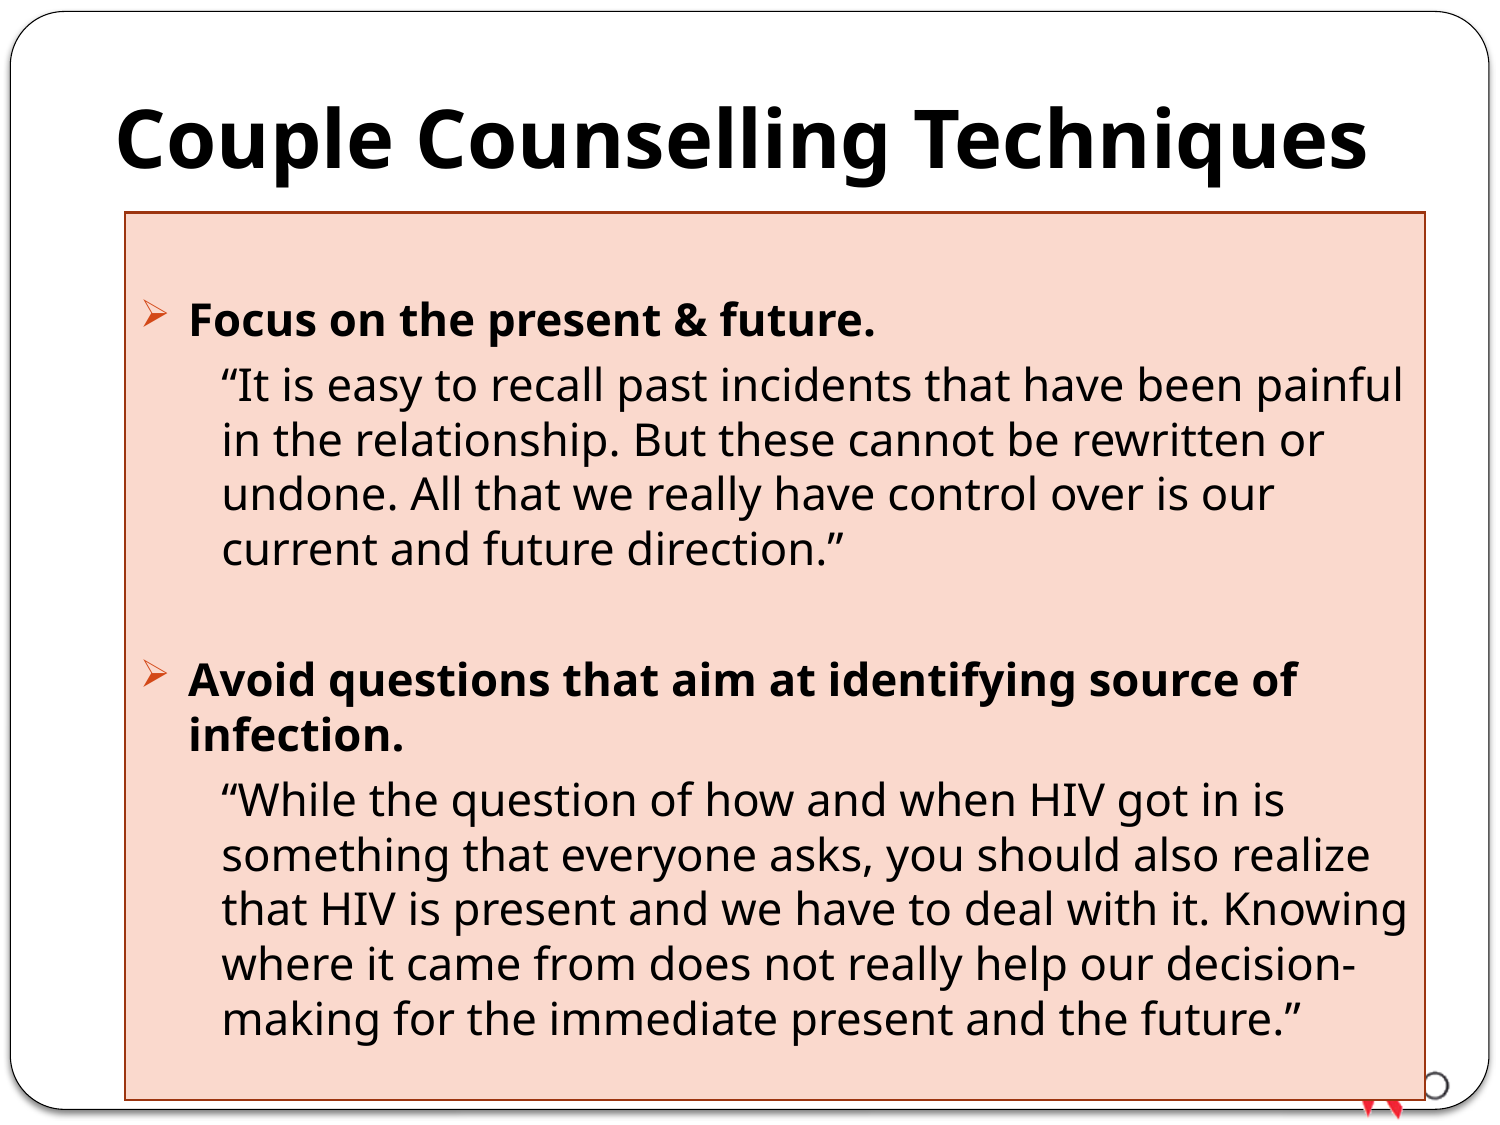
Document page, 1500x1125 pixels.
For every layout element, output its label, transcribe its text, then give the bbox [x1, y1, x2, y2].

list Focus on the present & future. “It is easy to recall past incidents that have been painful in the relationship. But these cannot be rewritten or undone. All that we really have control over is our current and future direction.” Avoid questions that aim at identifying source of infection. “While the question of how and when HIV got in is something that everyone asks, you should also realize that HIV is present and we have to deal with it. Knowing where it came from does not really help our decision-making for the immediate present and the future.” [124, 211, 1426, 1101]
title Couple Counselling Techniques [99, 44, 1426, 201]
picture [1337, 1042, 1455, 1125]
